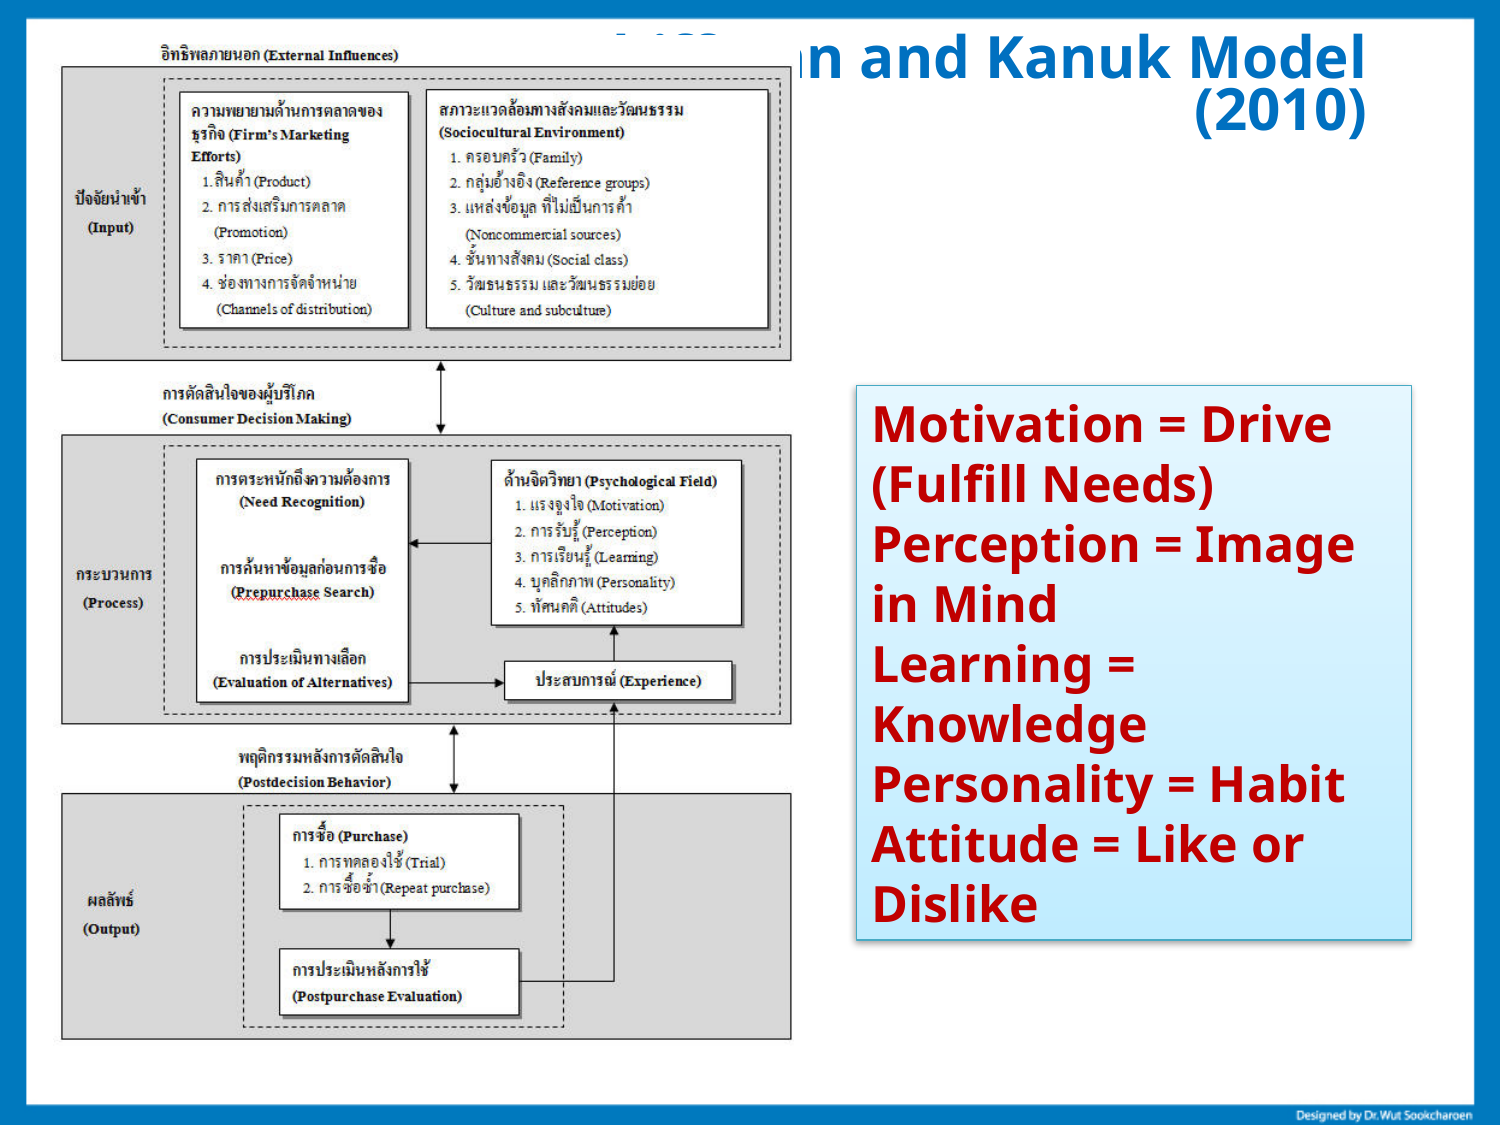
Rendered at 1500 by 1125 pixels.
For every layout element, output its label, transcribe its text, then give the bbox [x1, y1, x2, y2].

picture [0, 0, 1500, 1125]
text_box Motivation = Drive (Fulfill Needs) Perception = Image in Mind Learning = Knowledge Personality = Habit Attitude = Like or Dislike [856, 385, 1412, 941]
text_box Schiffman and Kanuk Model (2010) [29, 30, 1382, 95]
